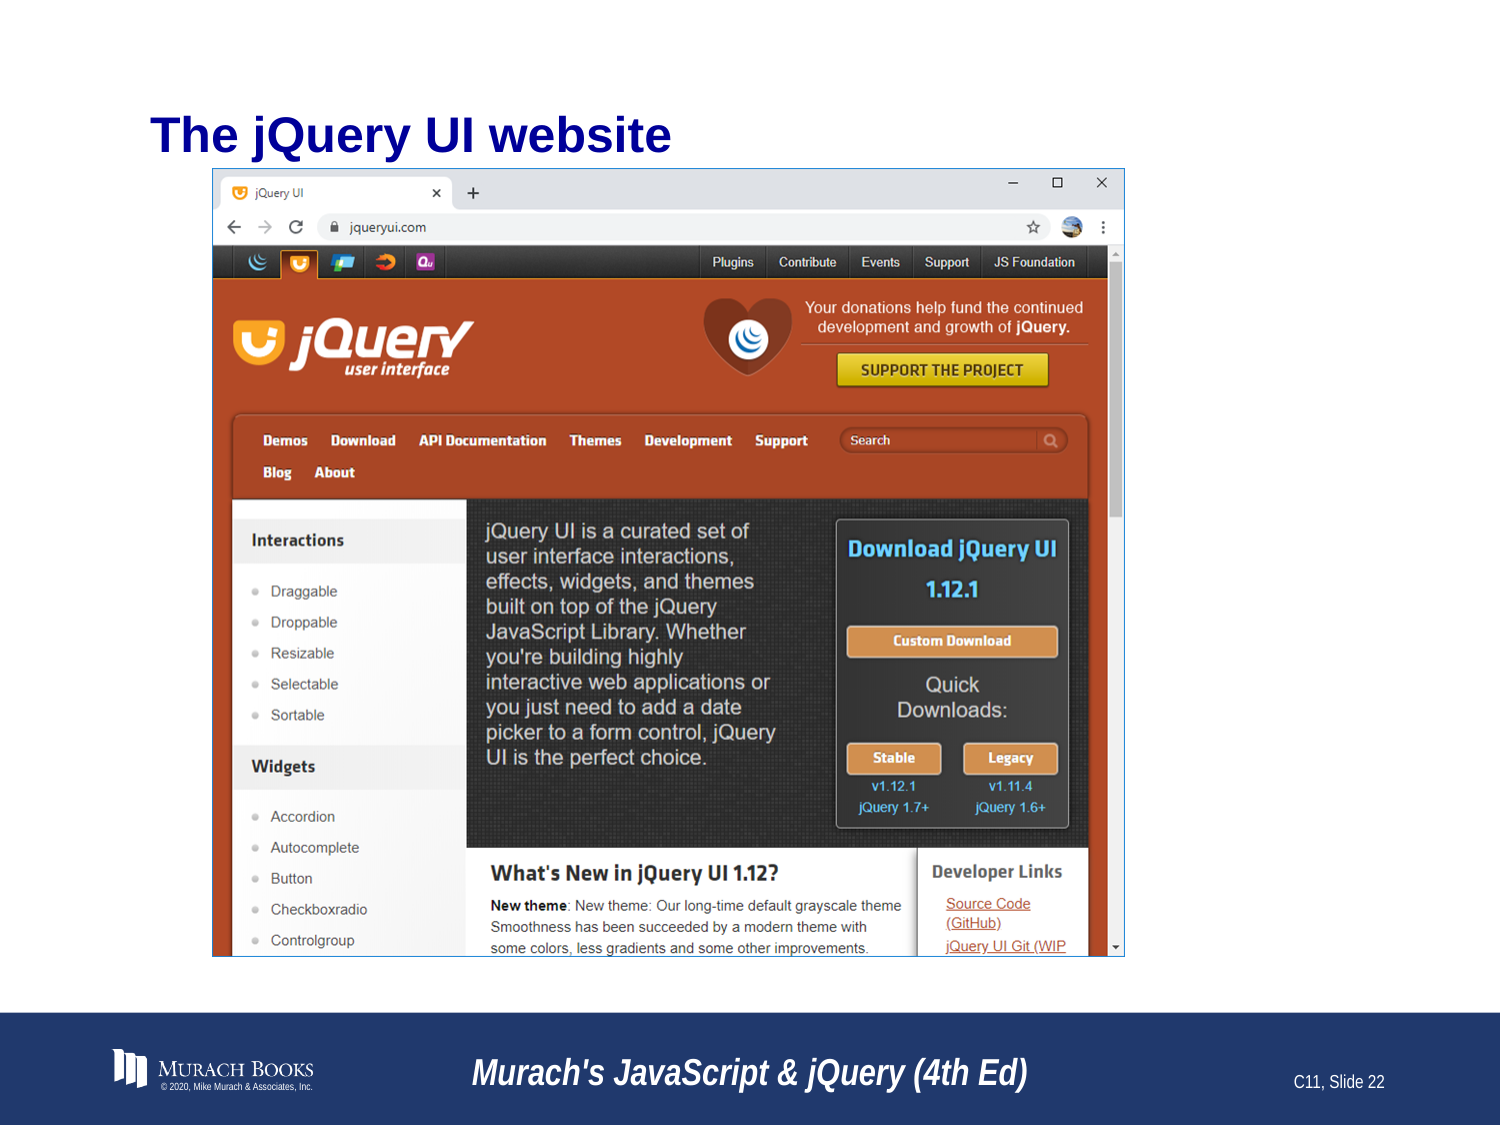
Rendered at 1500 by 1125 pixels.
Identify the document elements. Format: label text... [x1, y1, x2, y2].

title The jQuery UI website [150, 102, 1350, 164]
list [212, 168, 1126, 957]
slide_number Murach's JavaScript & jQuery (4th Ed) [463, 1025, 1050, 1100]
footer © 2020, Mike Murach & Associates, Inc. [12, 1025, 463, 1100]
slide_number C11, Slide 22 [1087, 1025, 1400, 1100]
